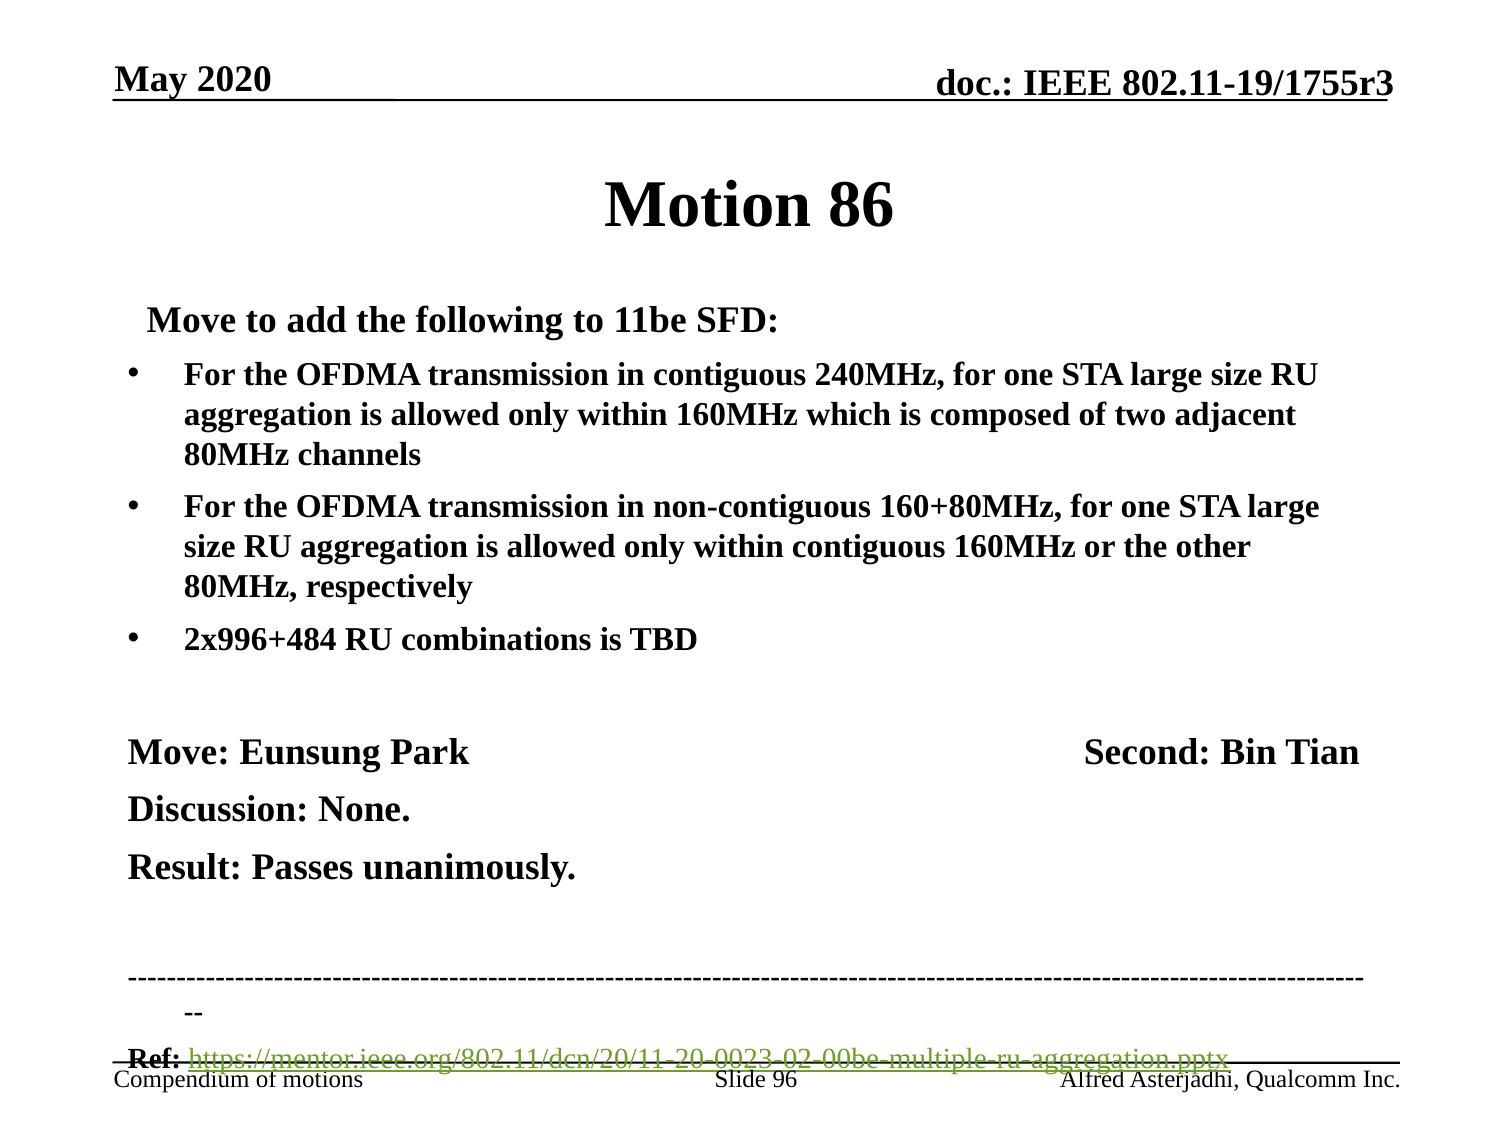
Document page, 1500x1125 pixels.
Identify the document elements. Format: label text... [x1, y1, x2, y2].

title Motion 86 [112, 112, 1388, 286]
list Move to add the following to 11be SFD: For the OFDMA transmission in contiguous 240MHz, for one STA large size RU aggregation is allowed only within 160MHz which is composed of two adjacent 80MHz channels For the OFDMA transmission in non-contiguous 160+80MHz, for one STA large size RU aggregation is allowed only within contiguous 160MHz or the other 80MHz, respectively 2x996+484 RU combinations is TBD Move: Eunsung Park Second: Bin Tian Discussion: None. Result: Passes unanimously. --------------------------------------------------------------------------------------------------------------------------------- Ref: https://mentor.ieee.org/802.11/dcn/20/11-20-0023-02-00be-multiple-ru-aggregation.pptx [112, 286, 1388, 1071]
footer Alfred Asterjadhi, Qualcomm Inc. [878, 1061, 1402, 1093]
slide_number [114, 54, 423, 100]
slide_number Slide 96 [712, 1061, 800, 1123]
